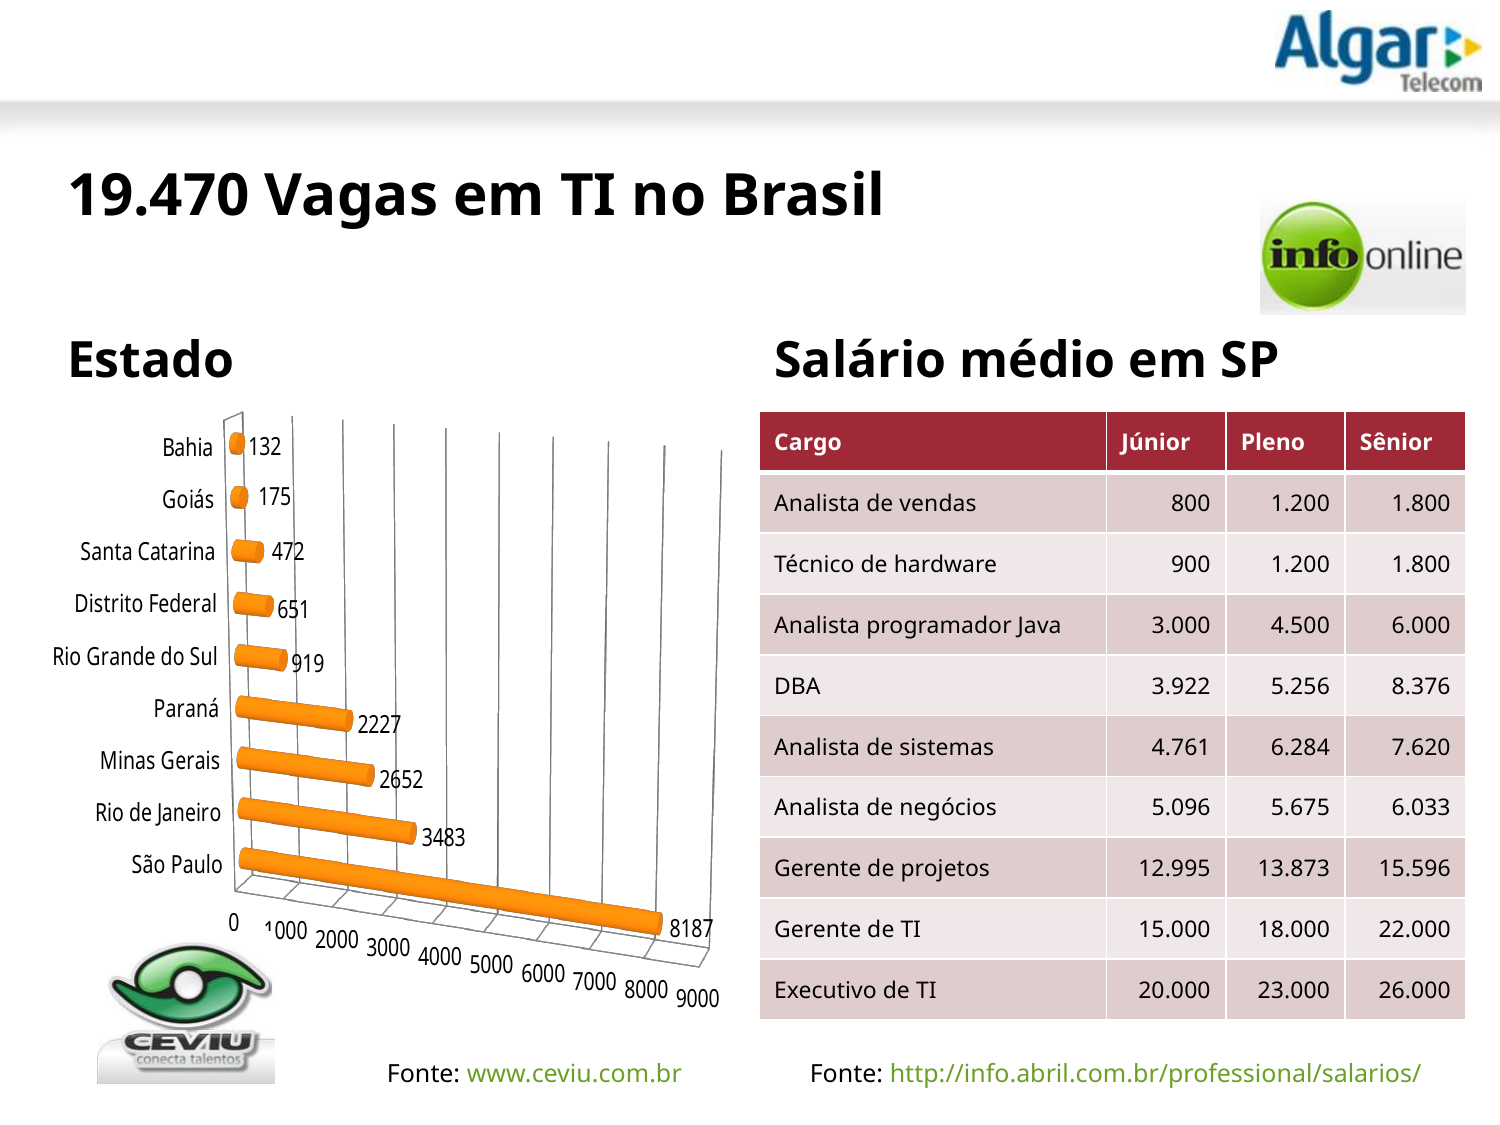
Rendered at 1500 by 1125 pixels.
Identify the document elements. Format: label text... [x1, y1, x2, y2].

text_box Fonte: http://info.abril.com.br/professional/salarios/ [794, 1049, 1437, 1099]
table_cell 1.800 [1346, 475, 1465, 532]
table_cell 7.620 [1346, 716, 1465, 776]
list Estado [52, 290, 744, 396]
table_cell 4.761 [1107, 716, 1225, 776]
table_cell Analista de vendas [760, 475, 1106, 532]
table_cell Analista programador Java [760, 595, 1106, 654]
table_cell 15.596 [1346, 838, 1465, 897]
picture [0, 95, 1500, 315]
table_cell 15.000 [1107, 899, 1225, 958]
table_cell 8.376 [1346, 656, 1465, 715]
table_cell 26.000 [1346, 960, 1465, 1019]
table_cell 800 [1107, 475, 1225, 532]
table_cell 3.000 [1107, 595, 1225, 654]
table_cell 6.284 [1227, 716, 1344, 776]
table_cell 4.500 [1227, 595, 1344, 654]
table_header Cargo [760, 412, 1106, 470]
table_cell 23.000 [1227, 960, 1344, 1019]
table_cell DBA [760, 656, 1106, 715]
table_header Sênior [1346, 412, 1465, 470]
table_cell 900 [1107, 534, 1225, 593]
picture [1275, 10, 1482, 92]
list Salário médio em SP [759, 290, 1451, 396]
table_cell Executivo de TI [760, 960, 1106, 1019]
chart [52, 411, 744, 1055]
table_cell 12.995 [1107, 838, 1225, 897]
table_cell 1.200 [1227, 475, 1344, 532]
table_cell Técnico de hardware [760, 534, 1106, 593]
text_box Fonte: www.ceviu.com.br [371, 1063, 697, 1099]
table_cell 6.033 [1346, 777, 1465, 836]
table_cell 5.096 [1107, 777, 1225, 836]
table_cell 1.800 [1346, 534, 1465, 593]
table_cell 1.200 [1227, 534, 1344, 593]
table_cell 5.675 [1227, 777, 1344, 836]
picture [97, 931, 276, 1085]
table_cell 13.873 [1227, 838, 1344, 897]
table_cell 3.922 [1107, 656, 1225, 715]
table_cell Analista de sistemas [760, 716, 1106, 776]
table_cell 20.000 [1107, 960, 1225, 1019]
table_cell Gerente de TI [760, 899, 1106, 958]
title 19.470 Vagas em TI no Brasil [52, 108, 1450, 275]
table_cell 18.000 [1227, 899, 1344, 958]
table_cell Gerente de projetos [760, 838, 1106, 897]
table_header Júnior [1107, 412, 1225, 470]
table_cell 22.000 [1346, 899, 1465, 958]
table_cell Analista de negócios [760, 777, 1106, 836]
table_cell 6.000 [1346, 595, 1465, 654]
table_cell 5.256 [1227, 656, 1344, 715]
table_header Pleno [1227, 412, 1344, 470]
